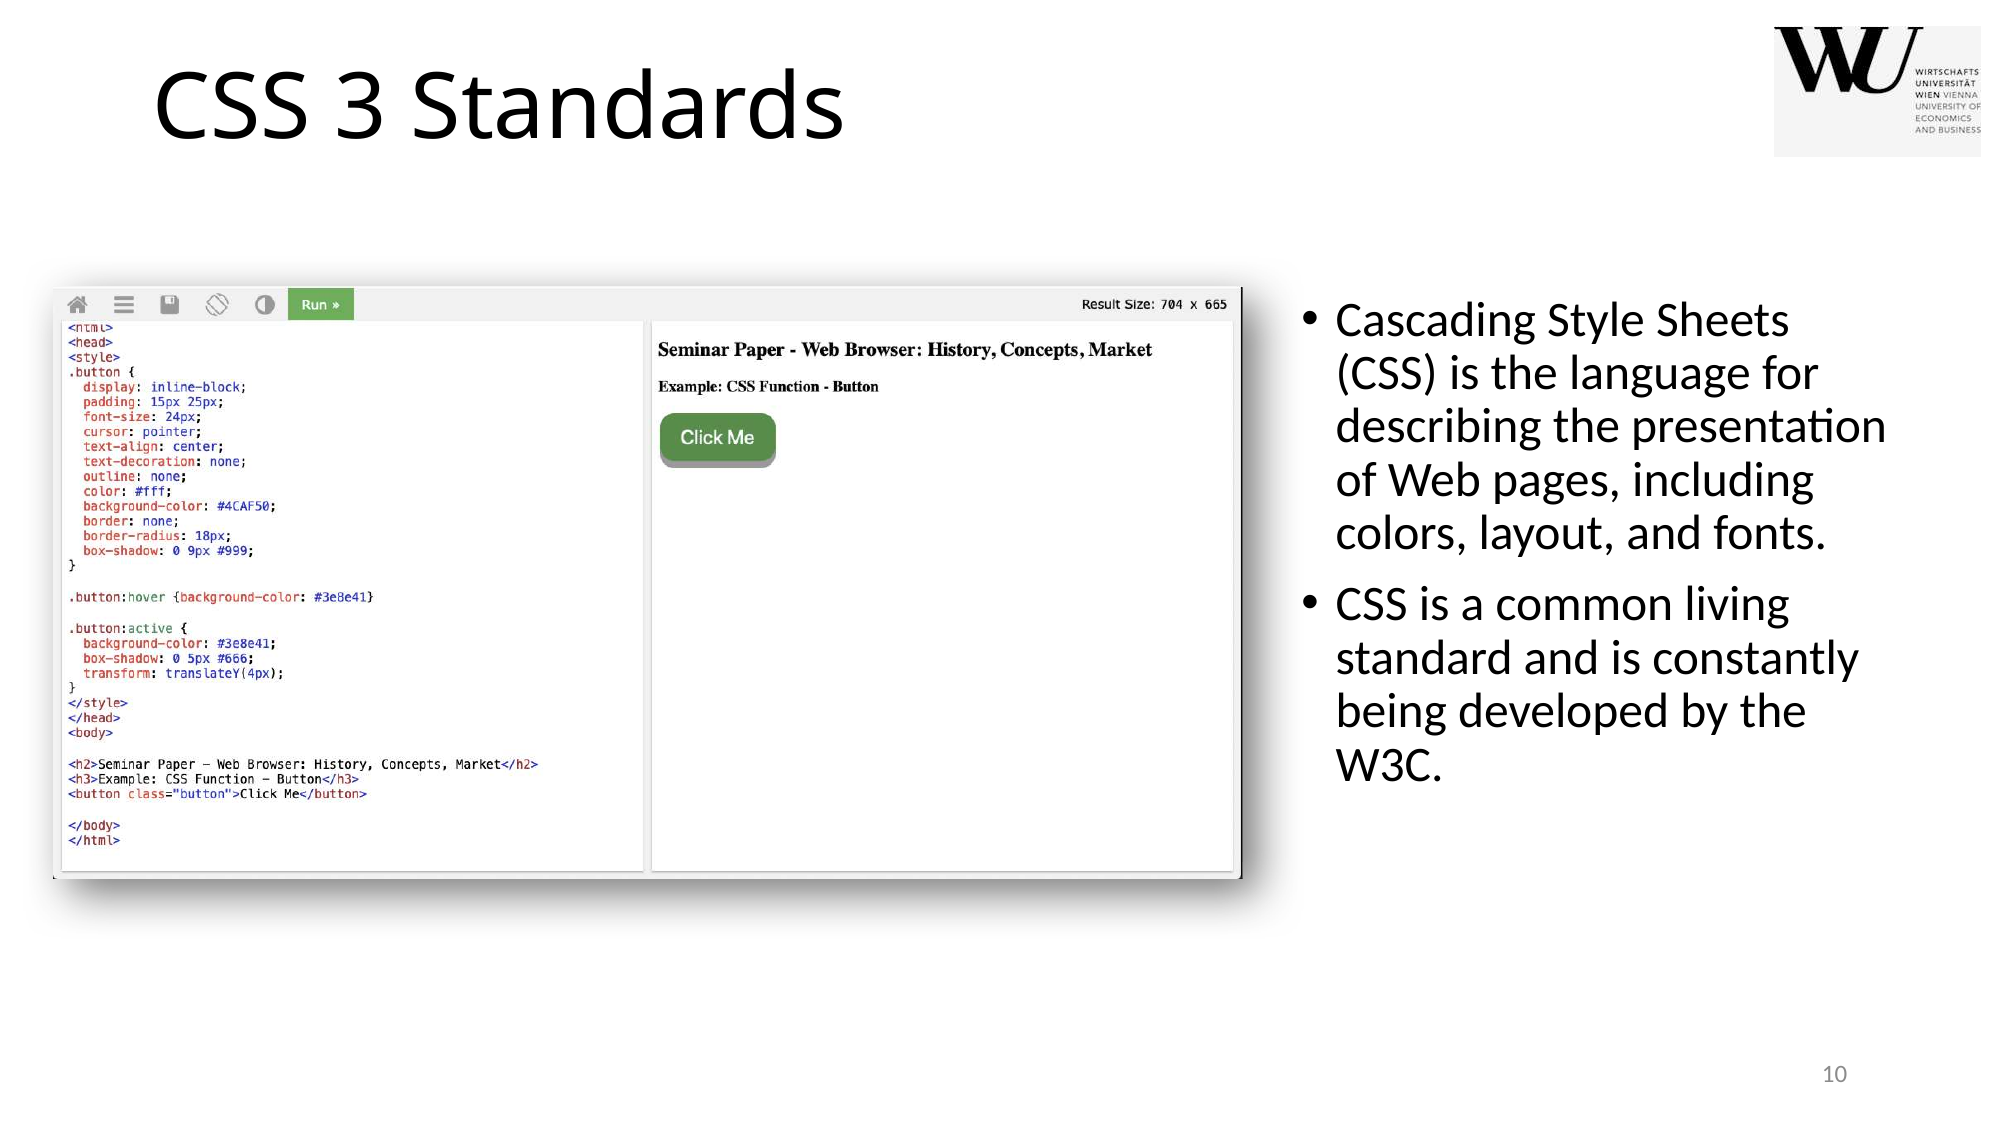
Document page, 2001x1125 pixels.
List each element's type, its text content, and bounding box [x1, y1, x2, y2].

title CSS 3 Standards [137, 0, 1863, 218]
picture [1774, 26, 1981, 157]
slide_number 10 [1412, 1042, 1863, 1103]
list Cascading Style Sheets (CSS) is the language for describing the presentation of Web pages, including colors, layout, and fonts. CSS is a common living standard and is constantly being developed by the W3C. [1286, 285, 1906, 813]
picture [53, 286, 1243, 879]
